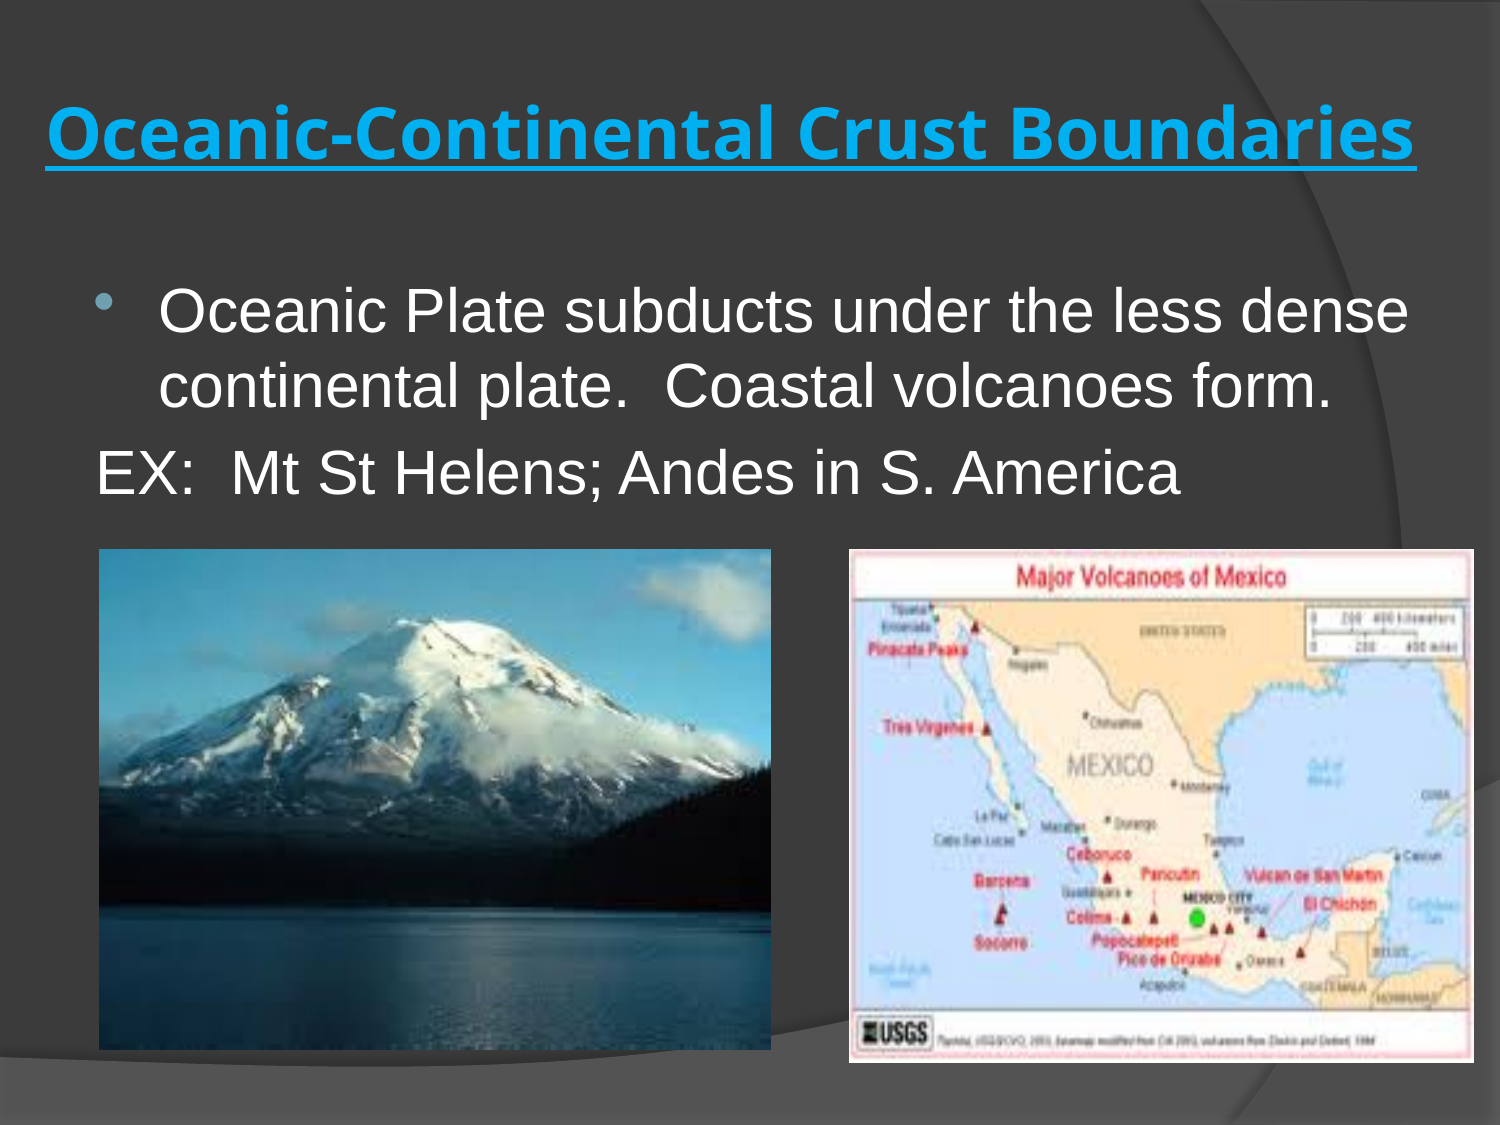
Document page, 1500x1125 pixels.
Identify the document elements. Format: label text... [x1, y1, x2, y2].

picture [99, 549, 771, 1051]
picture [849, 549, 1475, 1063]
list Oceanic Plate subducts under the less dense continental plate. Coastal volcanoes form. EX: Mt St Helens; Andes in S. America [75, 262, 1475, 1005]
title Oceanic-Continental Crust Boundaries [37, 37, 1425, 225]
